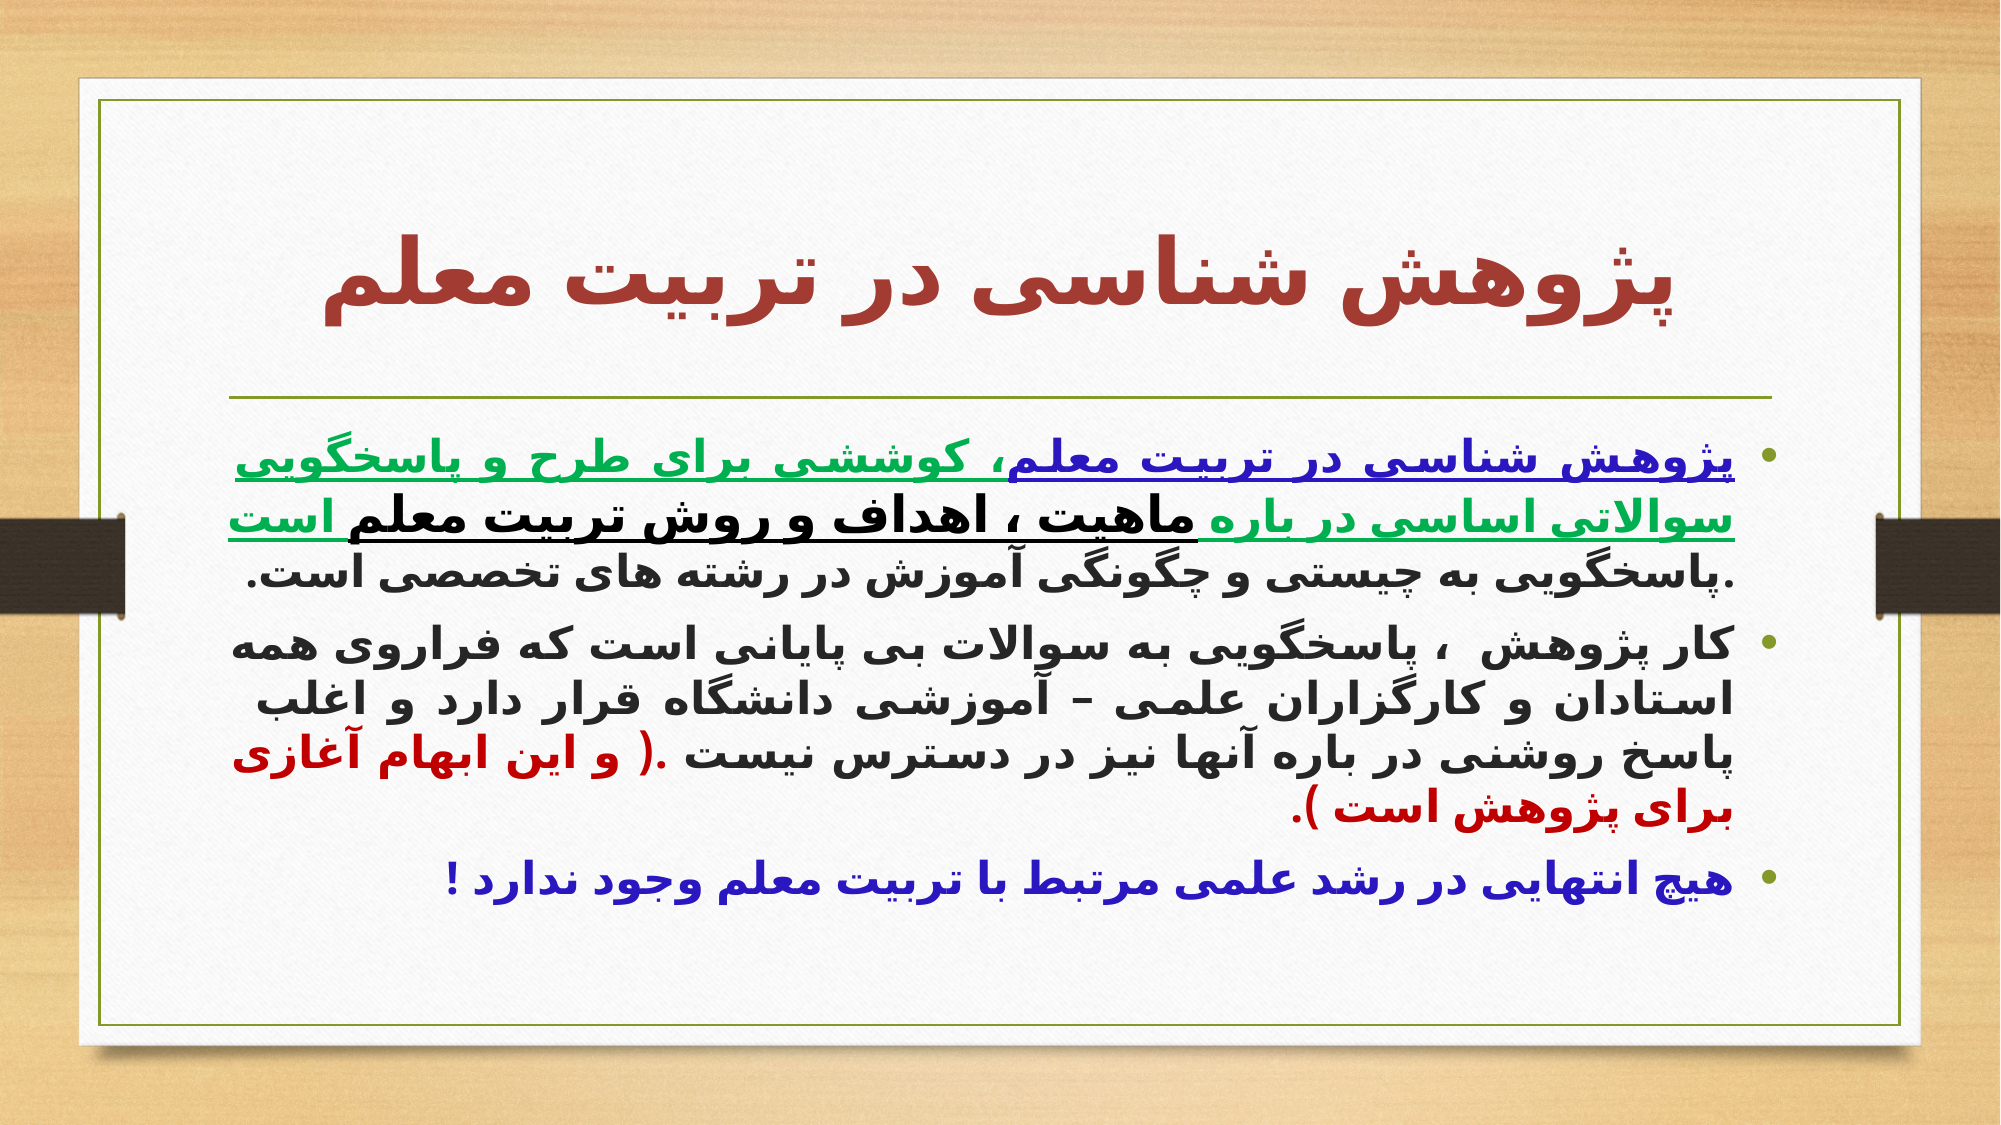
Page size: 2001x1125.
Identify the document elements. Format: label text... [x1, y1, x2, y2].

picture [0, 0, 2001, 1125]
title پژوهش شناسی در تربیت معلم [212, 161, 1788, 375]
list پژوهش شناسی در تربیت معلم، کوششی برای طرح و پاسخگویی سوالاتی اساسی در باره ماهیت ، اهداف و روش تربیت معلم است .پاسخگویی به چیستی و چگونگی آموزش در رشته های تخصصی است. کار پژوهش ، پاسخگویی به سوالات بی پایانی است که فراروی همه استادان و کارگزاران علمی – آموزشی دانشگاه قرار دارد و اغلب پاسخ روشنی در باره آنها نیز در دسترس نیست .( و این ابهام آغازی برای پژوهش است ). هیچ انتهایی در رشد علمی مرتبط با تربیت معلم وجود ندارد ! [212, 419, 1788, 964]
